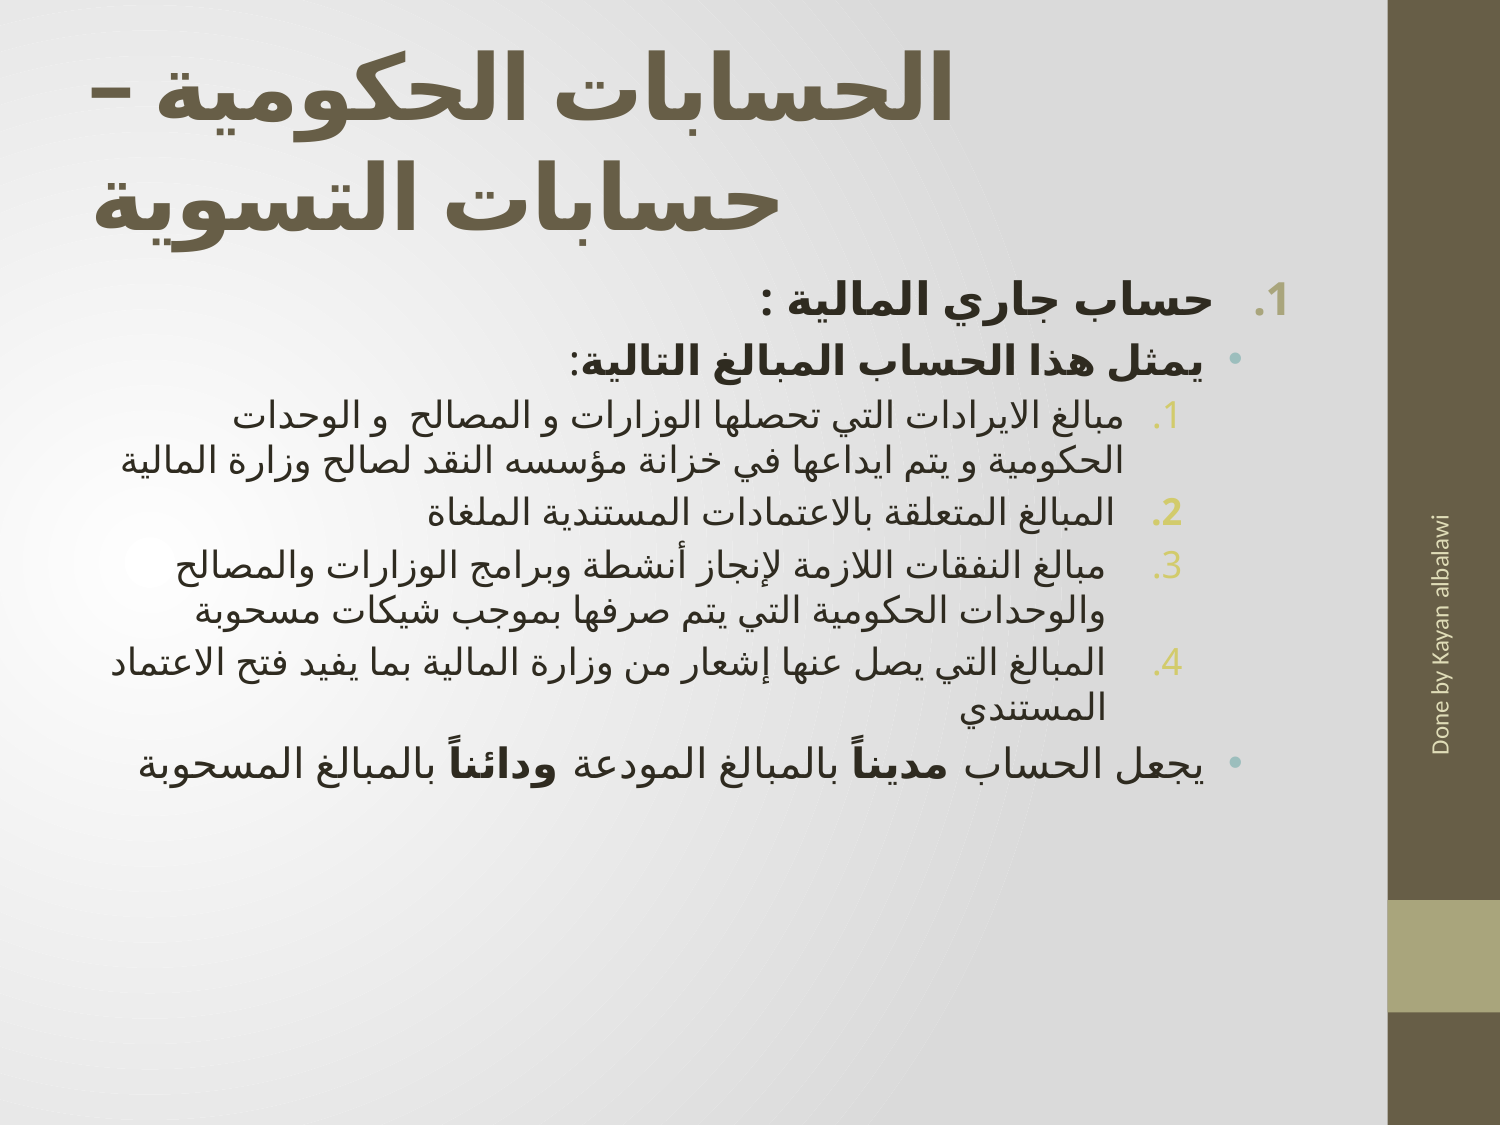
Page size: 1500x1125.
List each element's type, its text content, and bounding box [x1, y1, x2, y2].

title الحسابات الحكومية – حسابات التسوية [75, 45, 1325, 233]
footer Done by Kayan albalawi [1408, 500, 1469, 889]
list حساب جاري المالية : يمثل هذا الحساب المبالغ التالية: مبالغ الايرادات التي تحصلها الوزارات و المصالح و الوحدات الحكومية و يتم ايداعها في خزانة مؤسسه النقد لصالح وزارة المالية المبالغ المتعلقة بالاعتمادات المستندية الملغاة مبالغ النفقات اللازمة لإنجاز أنشطة وبرامج الوزارات والمصالح والوحدات الحكومية التي يتم صرفها بموجب شيكات مسحوبة المبالغ التي يصل عنها إشعار من وزارة المالية بما يفيد فتح الاعتماد المستندي يجعل الحساب مديناً بالمبالغ المودعة ودائناً بالمبالغ المسحوبة [75, 262, 1325, 1050]
